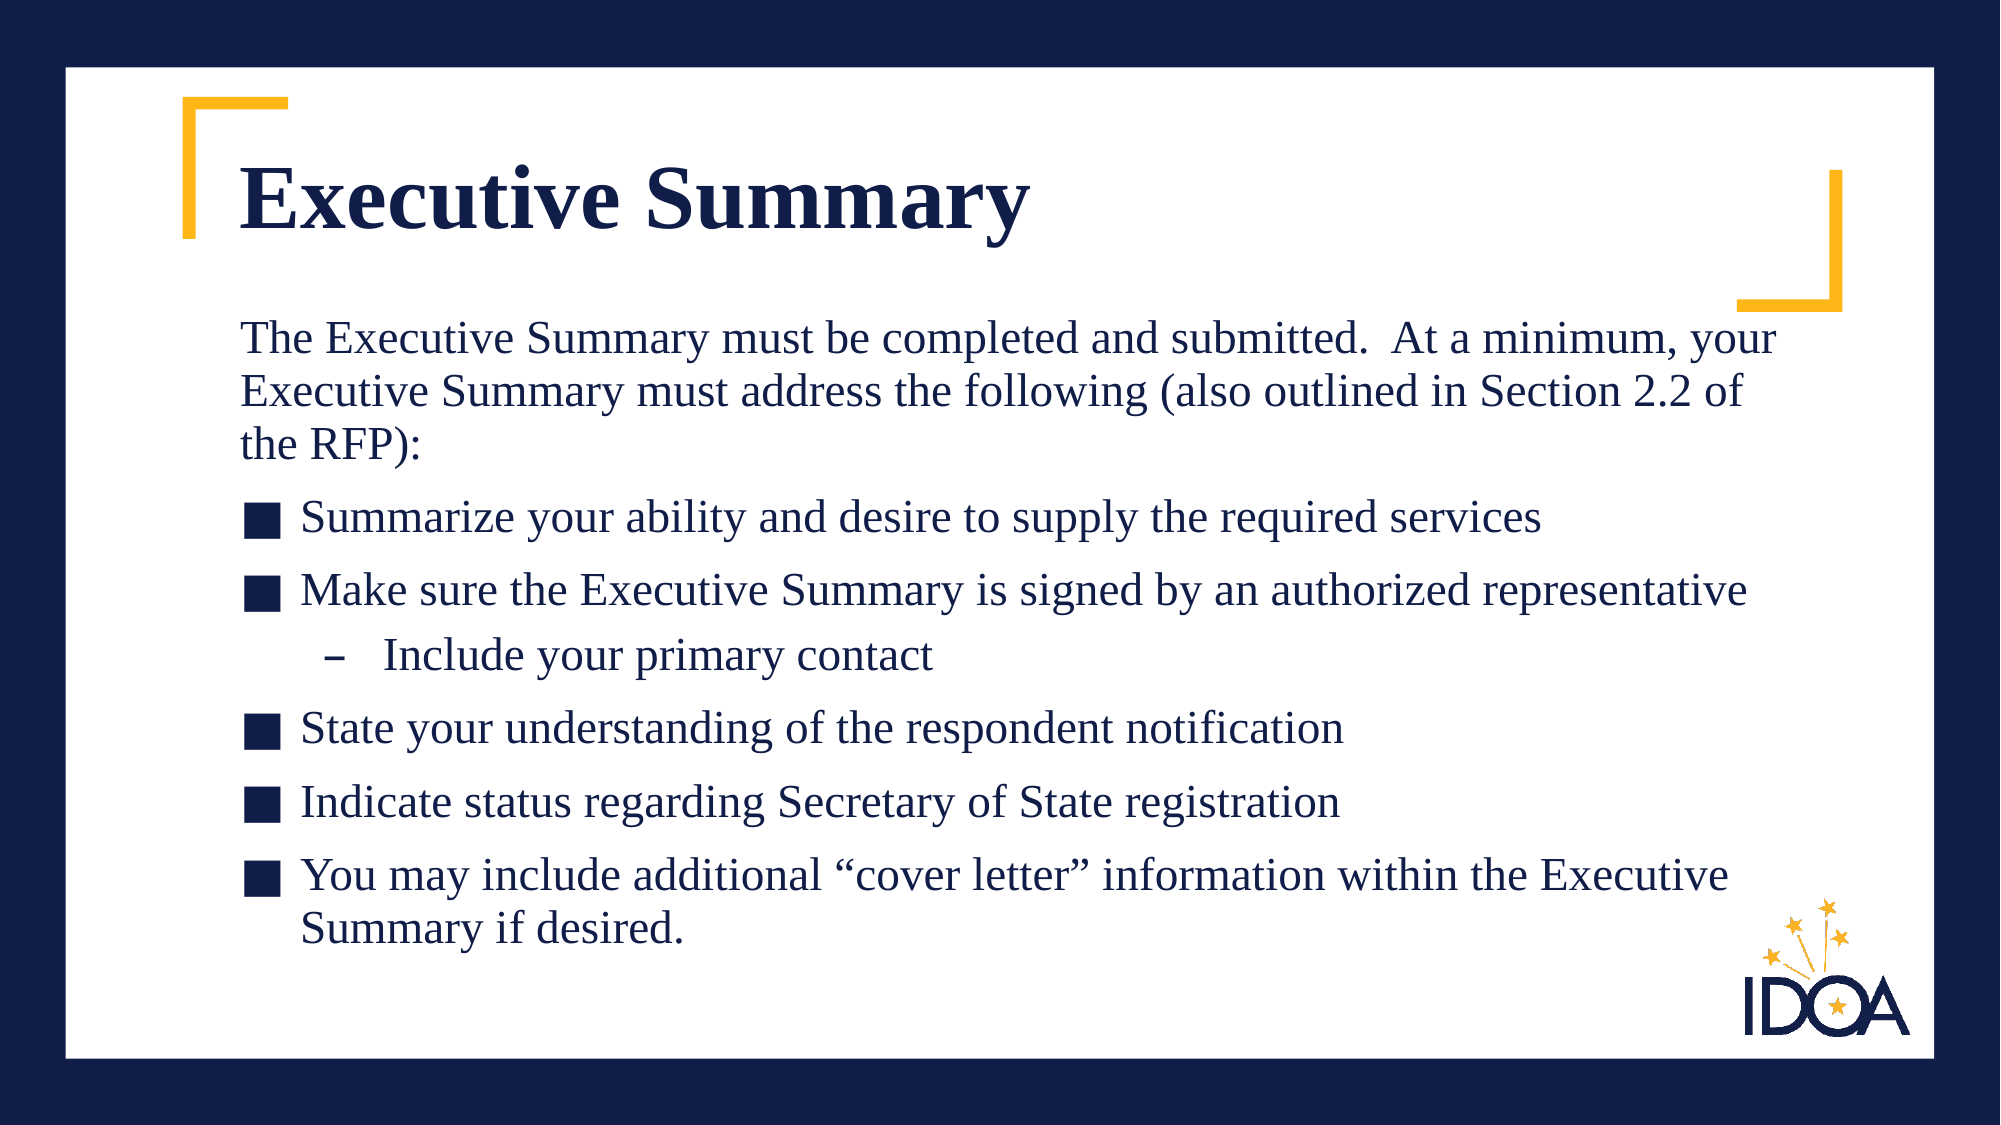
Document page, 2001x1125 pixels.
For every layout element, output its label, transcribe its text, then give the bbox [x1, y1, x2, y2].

title Executive Summary [225, 142, 1800, 279]
picture [1702, 857, 1959, 1114]
list The Executive Summary must be completed and submitted. At a minimum, your Executive Summary must address the following (also outlined in Section 2.2 of the RFP): Summarize your ability and desire to supply the required services Make sure the Executive Summary is signed by an authorized representative Include your primary contact State your understanding of the respondent notification Indicate status regarding Secretary of State registration You may include additional “cover letter” information within the Executive Summary if desired. [225, 303, 1800, 967]
